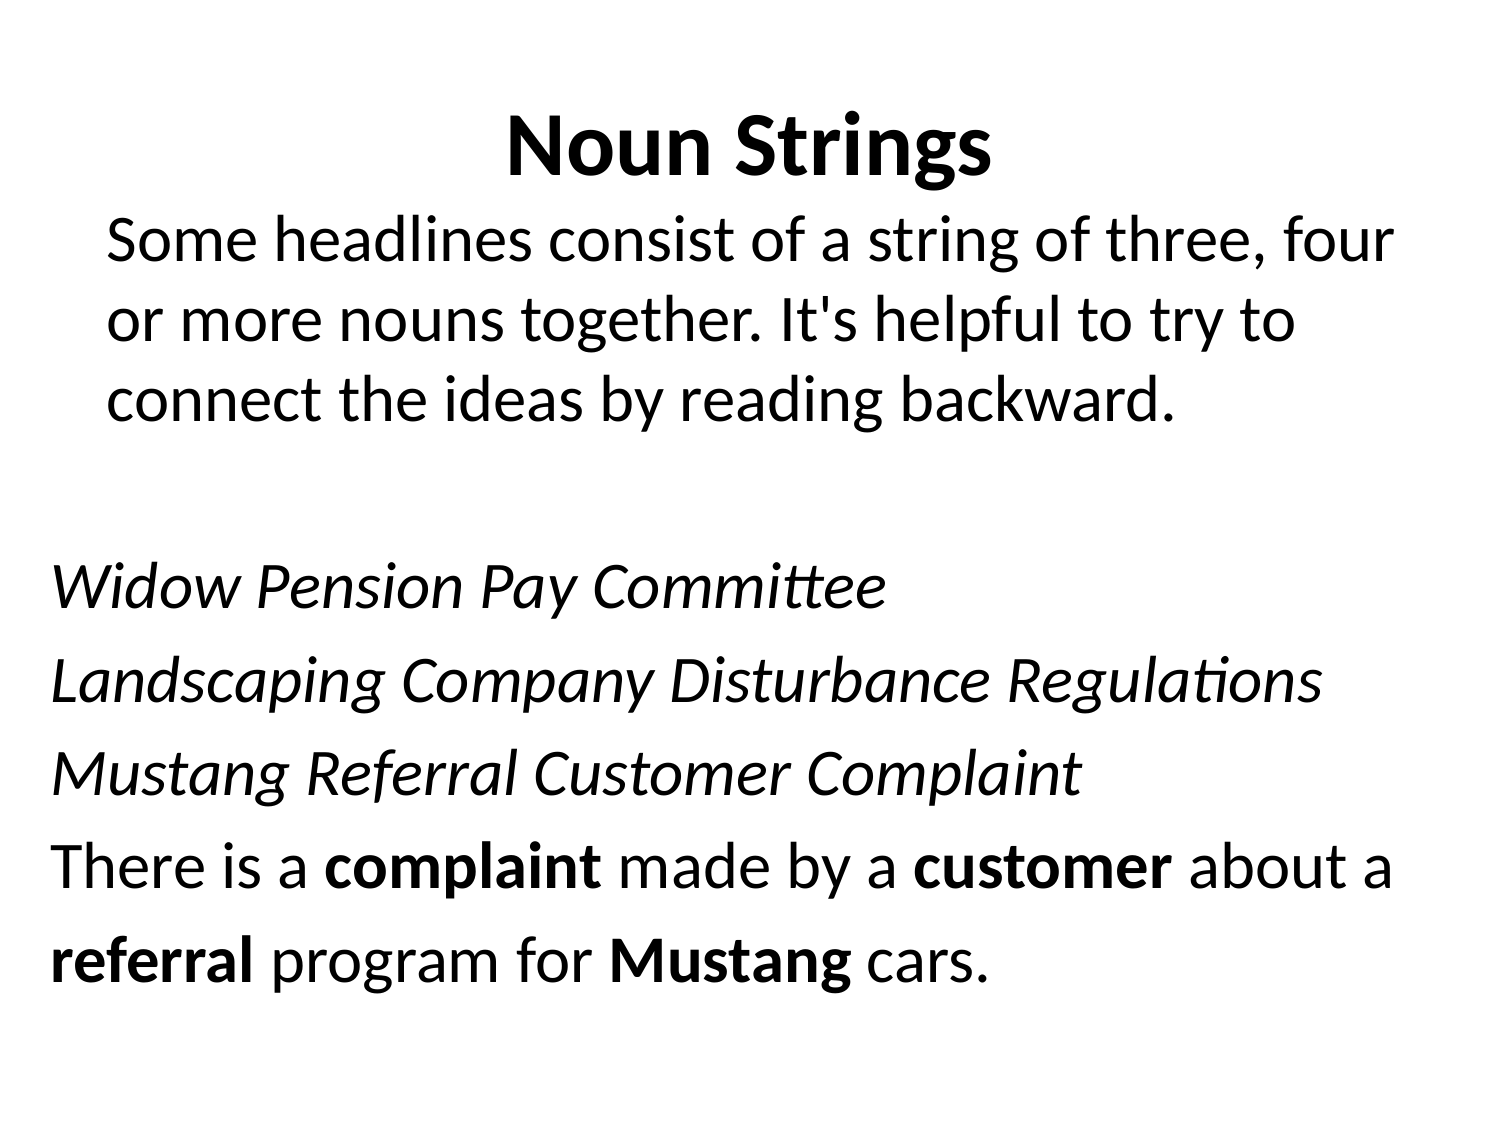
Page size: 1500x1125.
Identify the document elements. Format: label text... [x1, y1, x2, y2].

title Noun Strings [75, 45, 1425, 187]
list Some headlines consist of a string of three, four or more nouns together. It's helpful to try to connect the ideas by reading backward. Widow Pension Pay Committee Landscaping Company Disturbance Regulations Mustang Referral Customer Complaint There is a complaint made by a customer about a referral program for Mustang cars. [35, 187, 1425, 1005]
